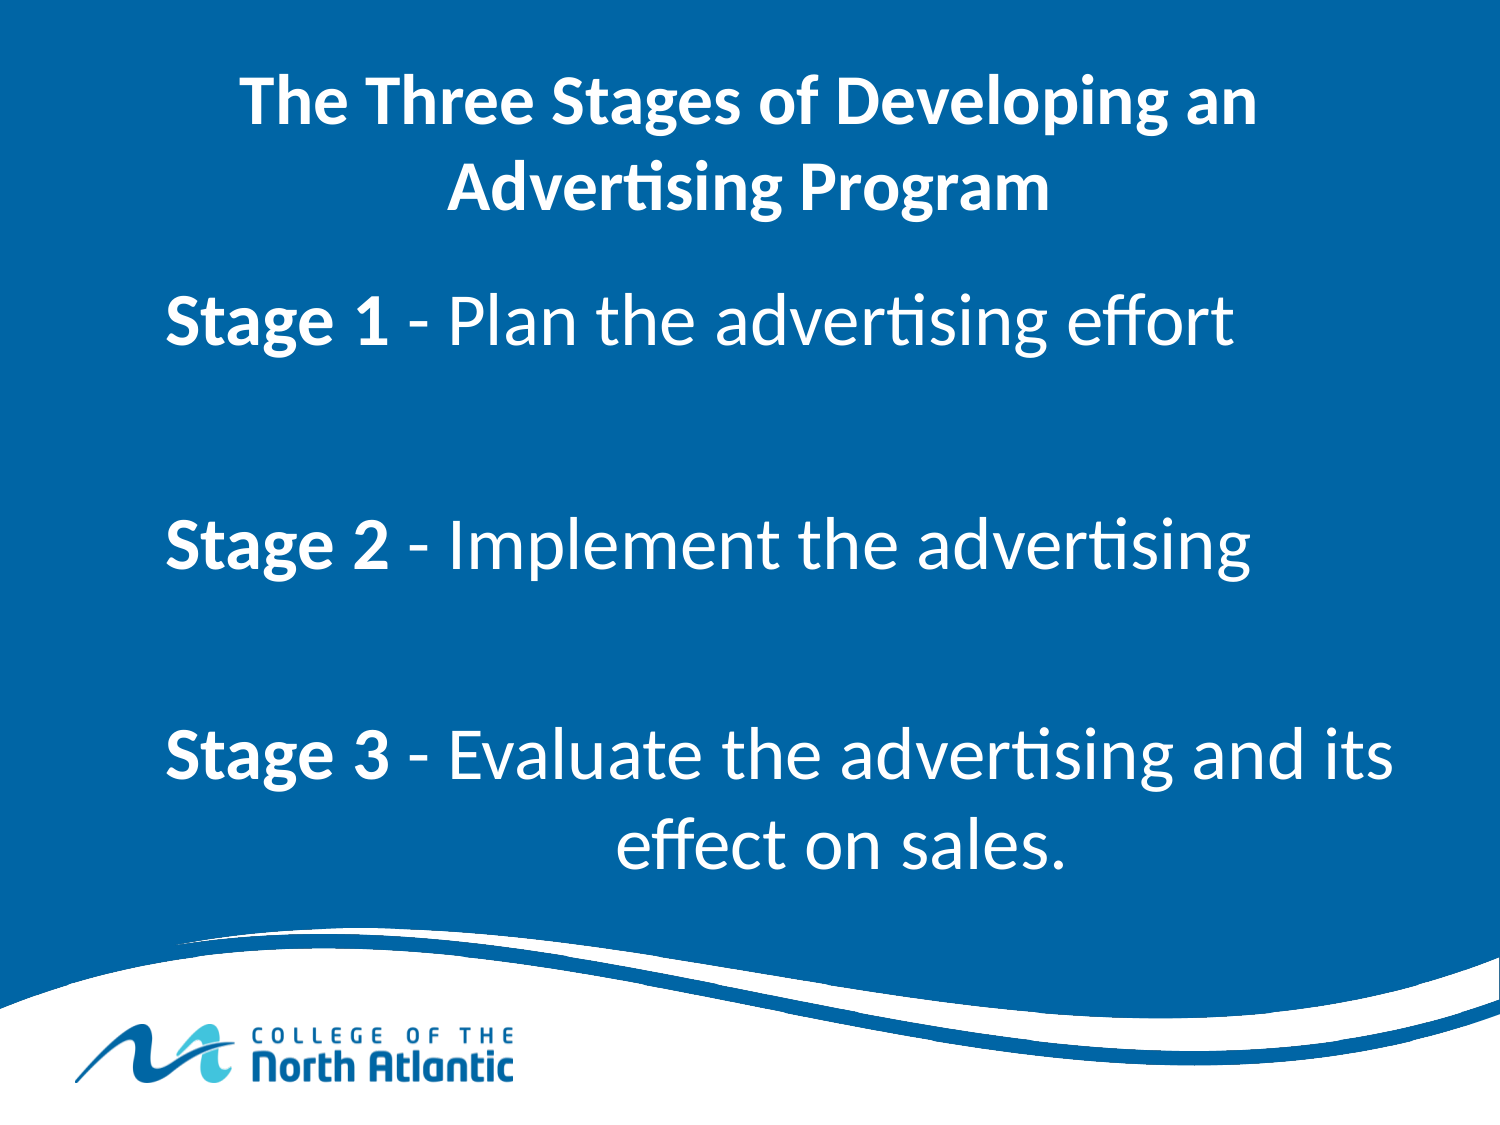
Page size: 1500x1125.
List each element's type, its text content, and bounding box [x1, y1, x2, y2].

picture [0, 928, 1500, 1125]
list Stage 1 - Plan the advertising effort Stage 2 - Implement the advertising Stage 3 - Evaluate the advertising and its effect on sales. [75, 262, 1425, 900]
title The Three Stages of Developing an Advertising Program [75, 45, 1425, 233]
